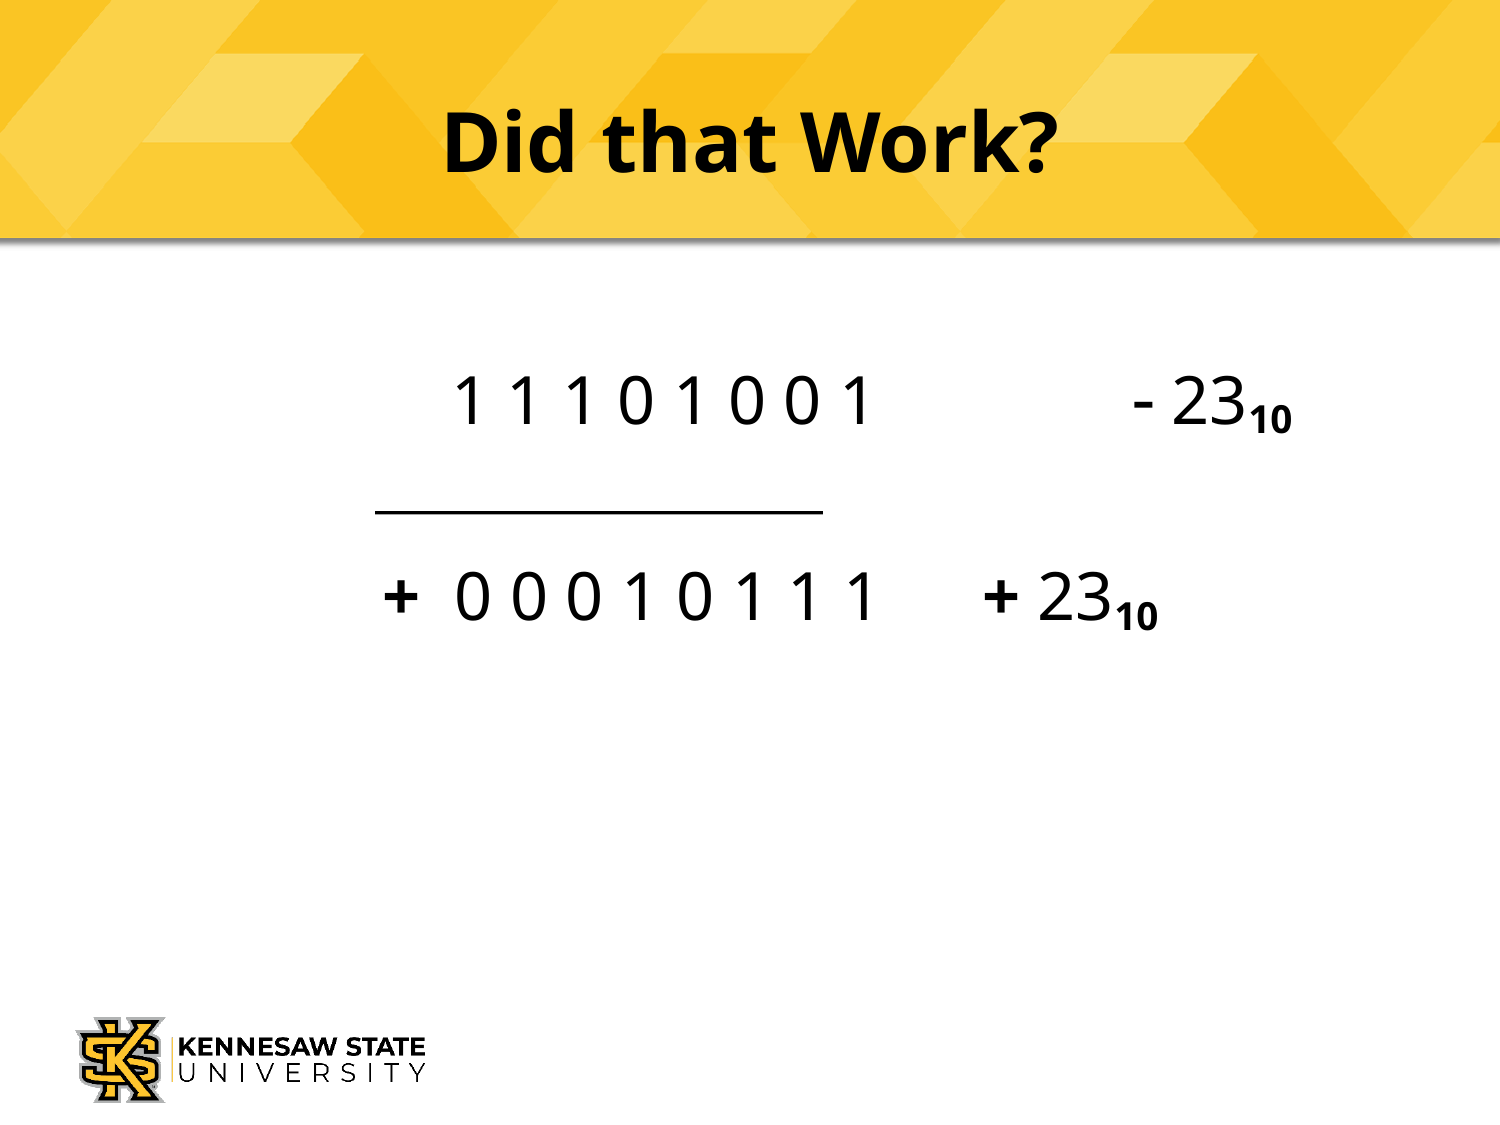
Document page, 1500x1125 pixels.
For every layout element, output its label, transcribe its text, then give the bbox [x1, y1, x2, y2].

text_box 1 1 1 0 1 0 0 1  2310 + 0 0 0 1 0 1 1 1 + 2310 [363, 278, 1338, 750]
title Did that Work? [75, 45, 1425, 233]
picture [75, 1017, 425, 1103]
picture [0, 0, 1500, 251]
